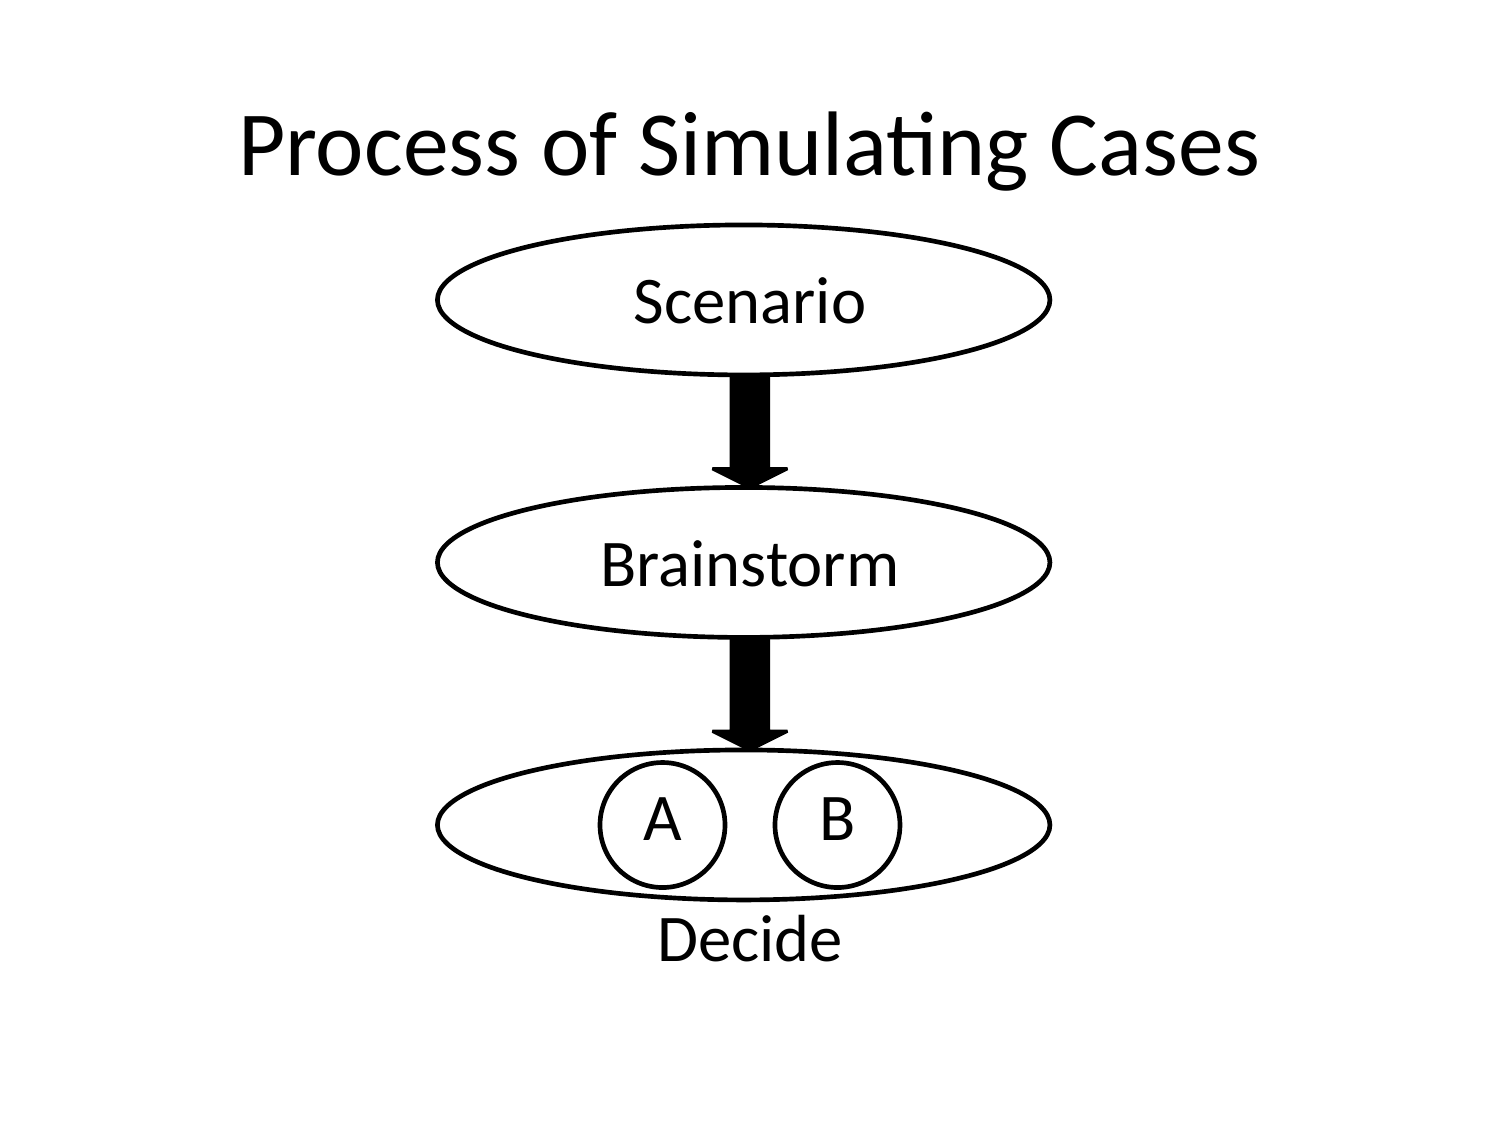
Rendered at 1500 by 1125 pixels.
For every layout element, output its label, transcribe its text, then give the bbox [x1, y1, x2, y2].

text_box [437, 749, 1050, 887]
text_box [437, 250, 1050, 375]
text_box [988, 517, 1050, 608]
text_box [600, 774, 726, 887]
text_box [816, 762, 859, 766]
text_box Decide [512, 887, 988, 983]
text_box Brainstorm [512, 512, 988, 608]
text_box [712, 375, 788, 488]
text_box [437, 513, 987, 638]
title Process of Simulating Cases [75, 45, 1425, 233]
text_box [517, 487, 971, 512]
text_box Scenario [512, 249, 988, 345]
text_box [774, 774, 901, 887]
text_box A [624, 766, 700, 862]
text_box [641, 762, 684, 766]
text_box [712, 637, 788, 751]
text_box B [799, 766, 875, 862]
text_box [518, 224, 969, 249]
